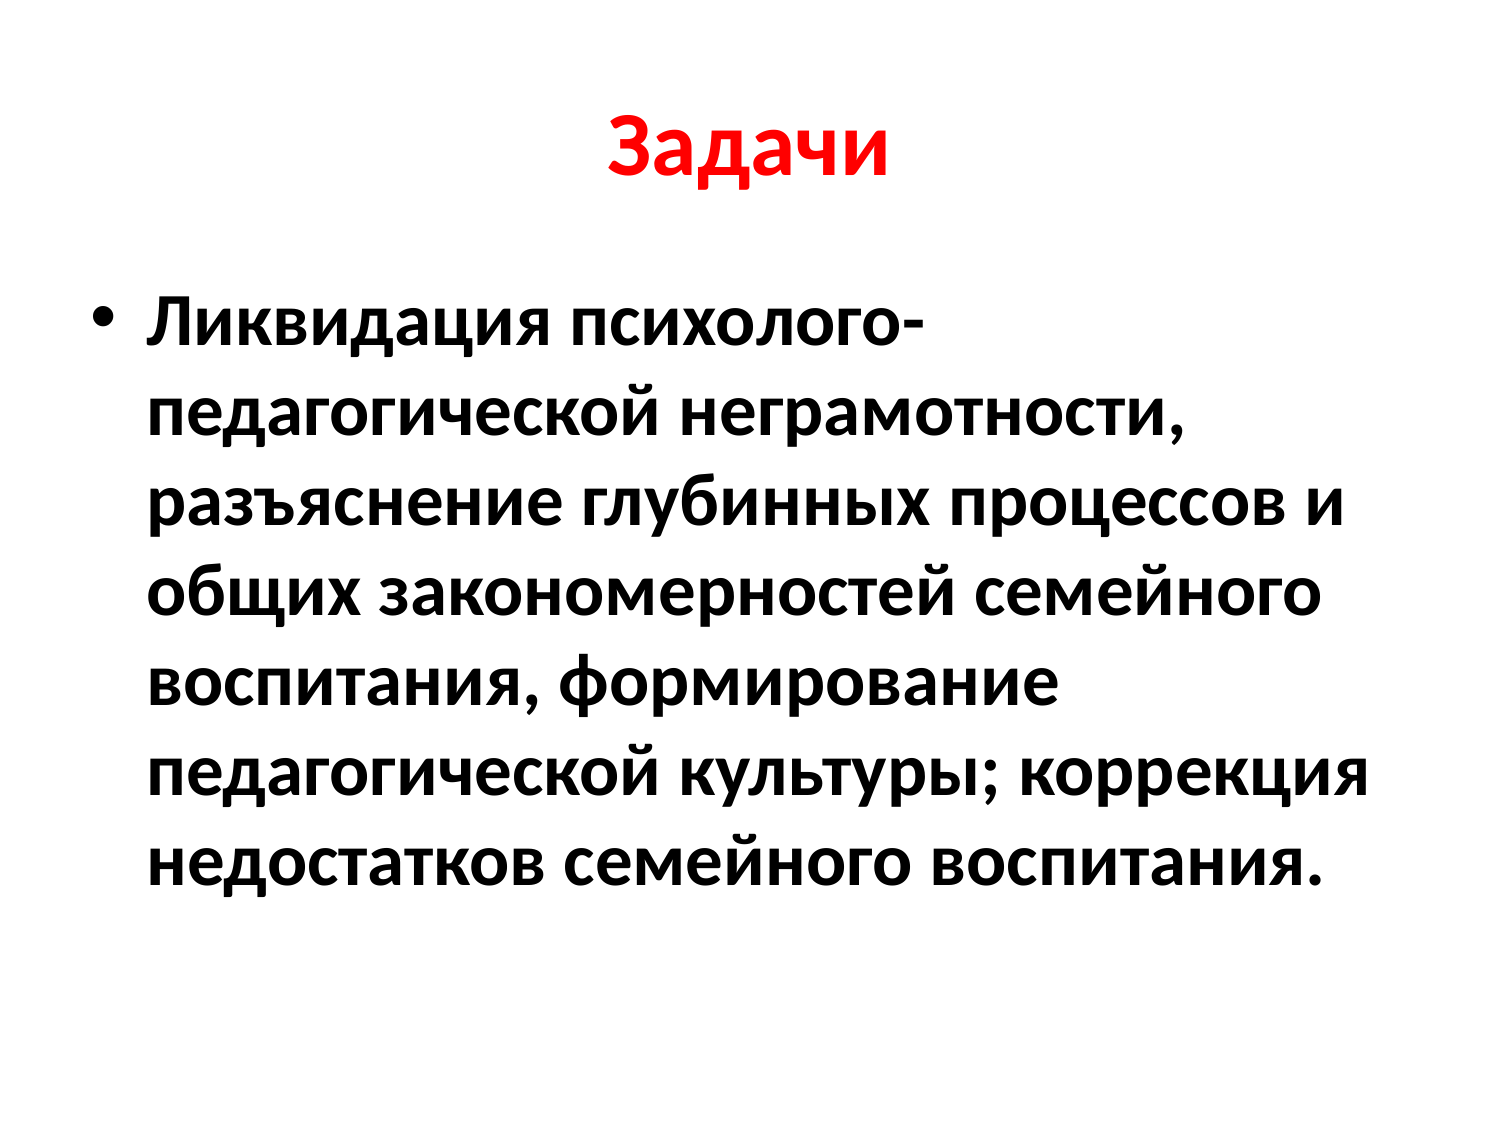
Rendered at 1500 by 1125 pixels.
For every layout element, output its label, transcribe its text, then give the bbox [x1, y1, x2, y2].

title Задачи [75, 45, 1425, 233]
list Ликвидация психолого- педагогической неграмотности, разъяснение глубинных процессов и общих закономерностей семейного воспитания, формирование педагогической культуры; коррекция недостатков семейного воспитания. [75, 262, 1425, 1005]
